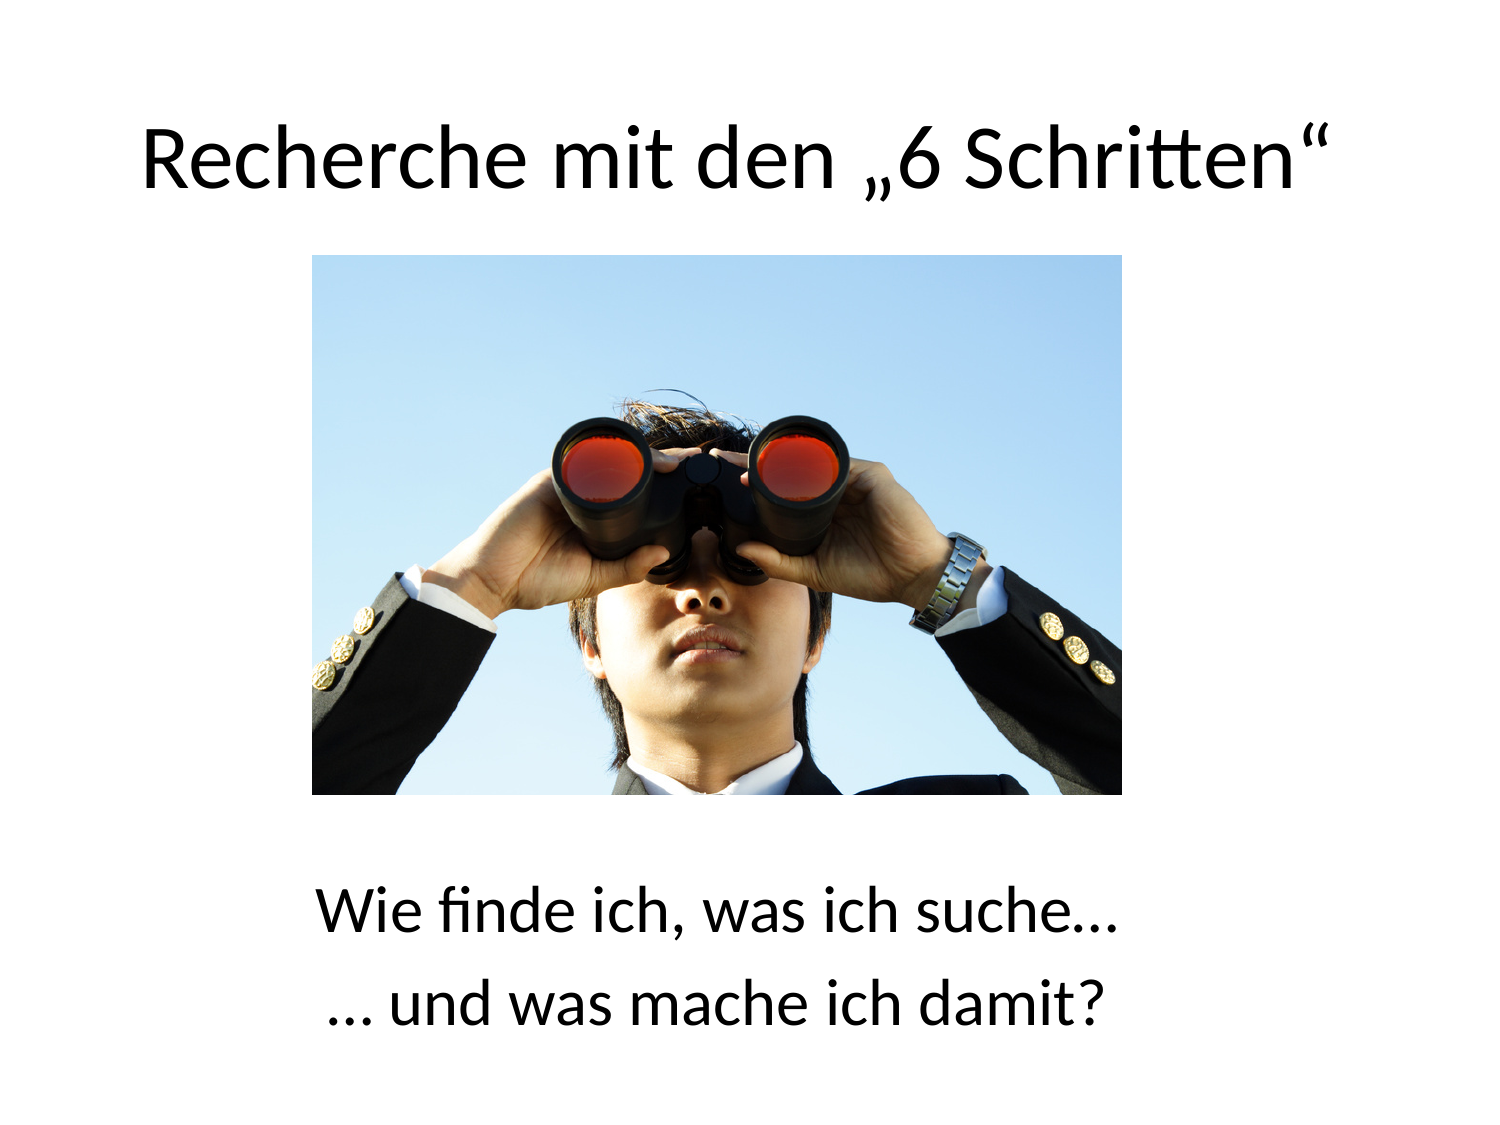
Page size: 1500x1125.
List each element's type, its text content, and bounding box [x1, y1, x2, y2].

title Recherche mit den „6 Schritten“ [100, 30, 1376, 273]
subtitle Wie finde ich, was ich suche… … und was mache ich damit? [79, 857, 1356, 1055]
picture [312, 255, 1123, 795]
